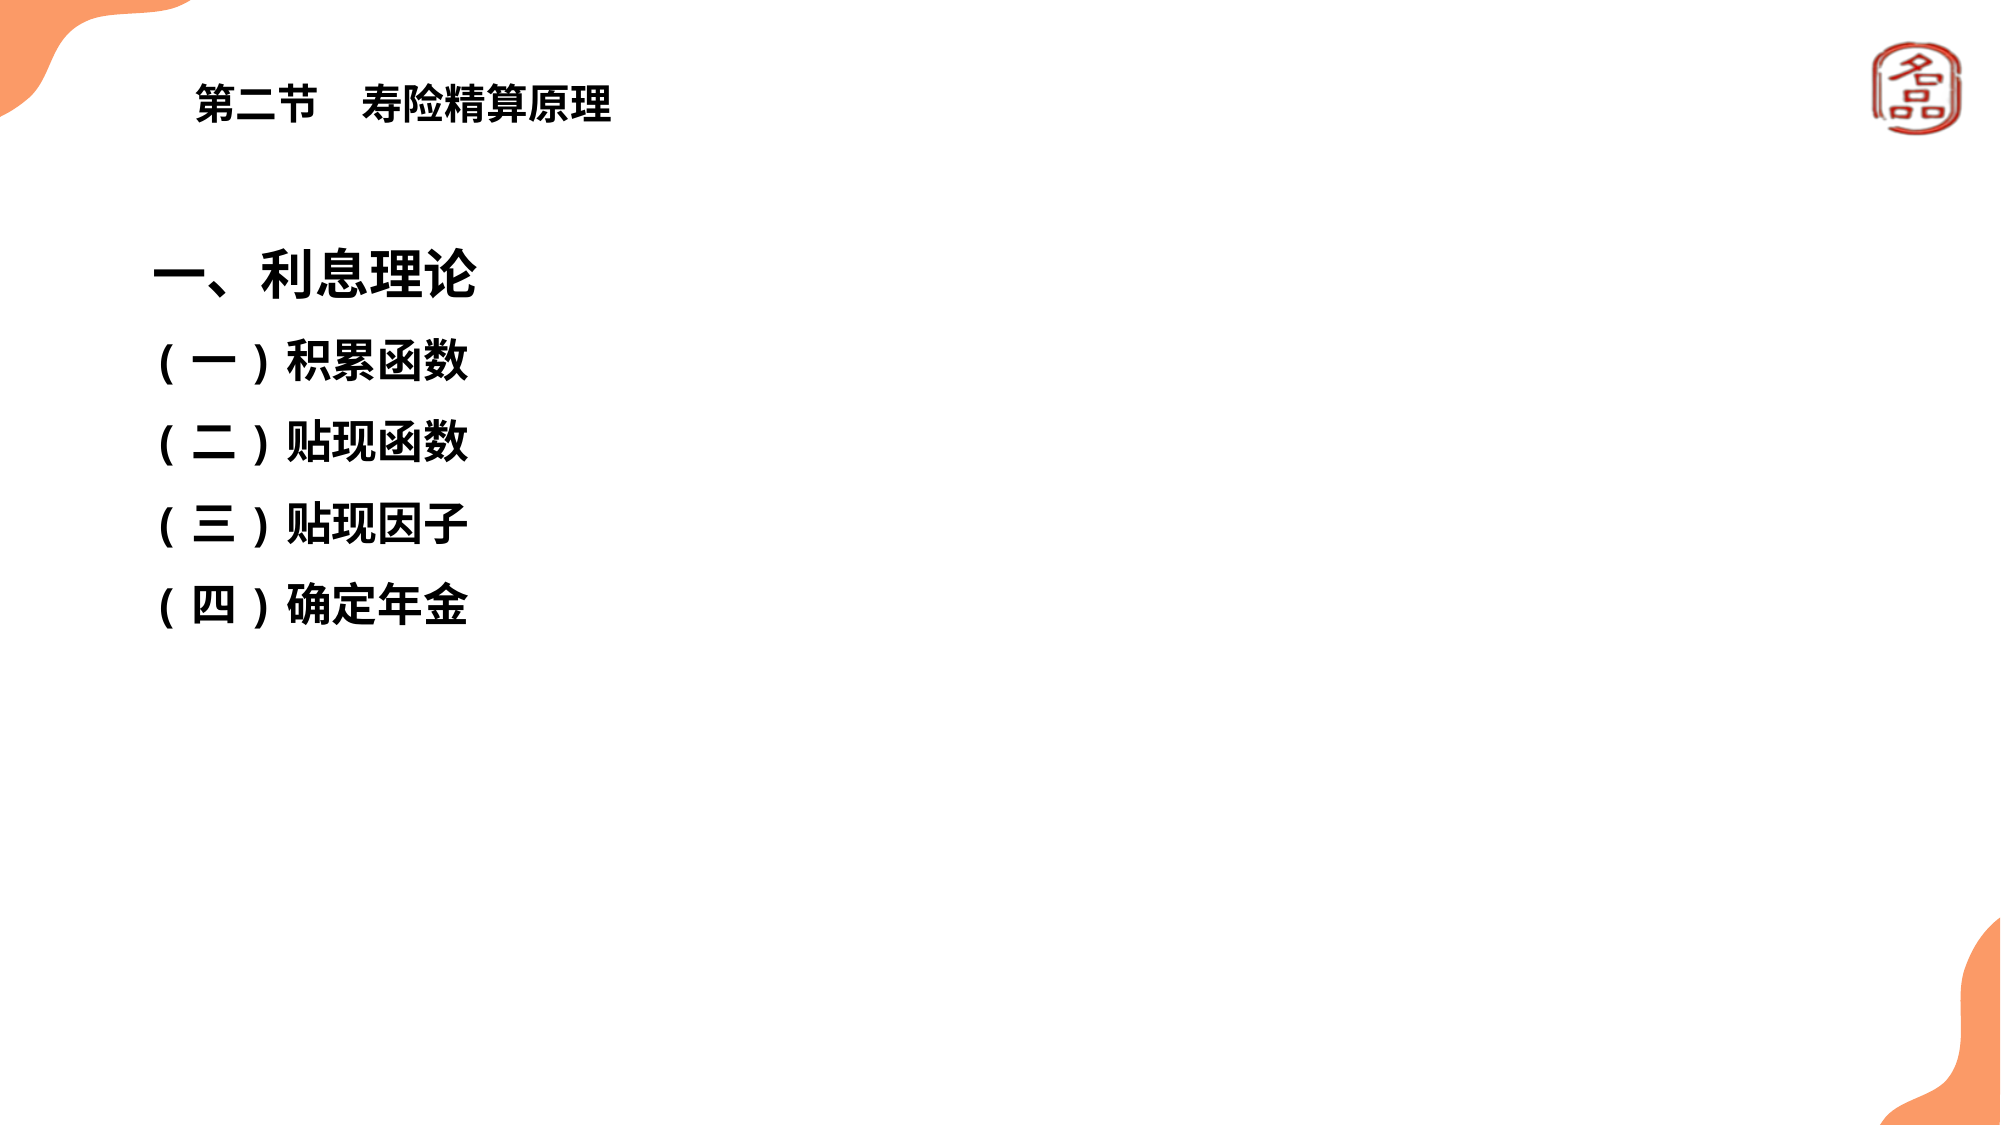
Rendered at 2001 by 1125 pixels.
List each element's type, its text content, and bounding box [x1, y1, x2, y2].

list 一、利息理论 (一)积累函数 (二)贴现函数 (三)贴现因子 (四)确定年金 [137, 217, 1863, 1031]
title 第二节 寿险精算原理 [137, 60, 1863, 152]
picture [1861, 10, 1990, 147]
